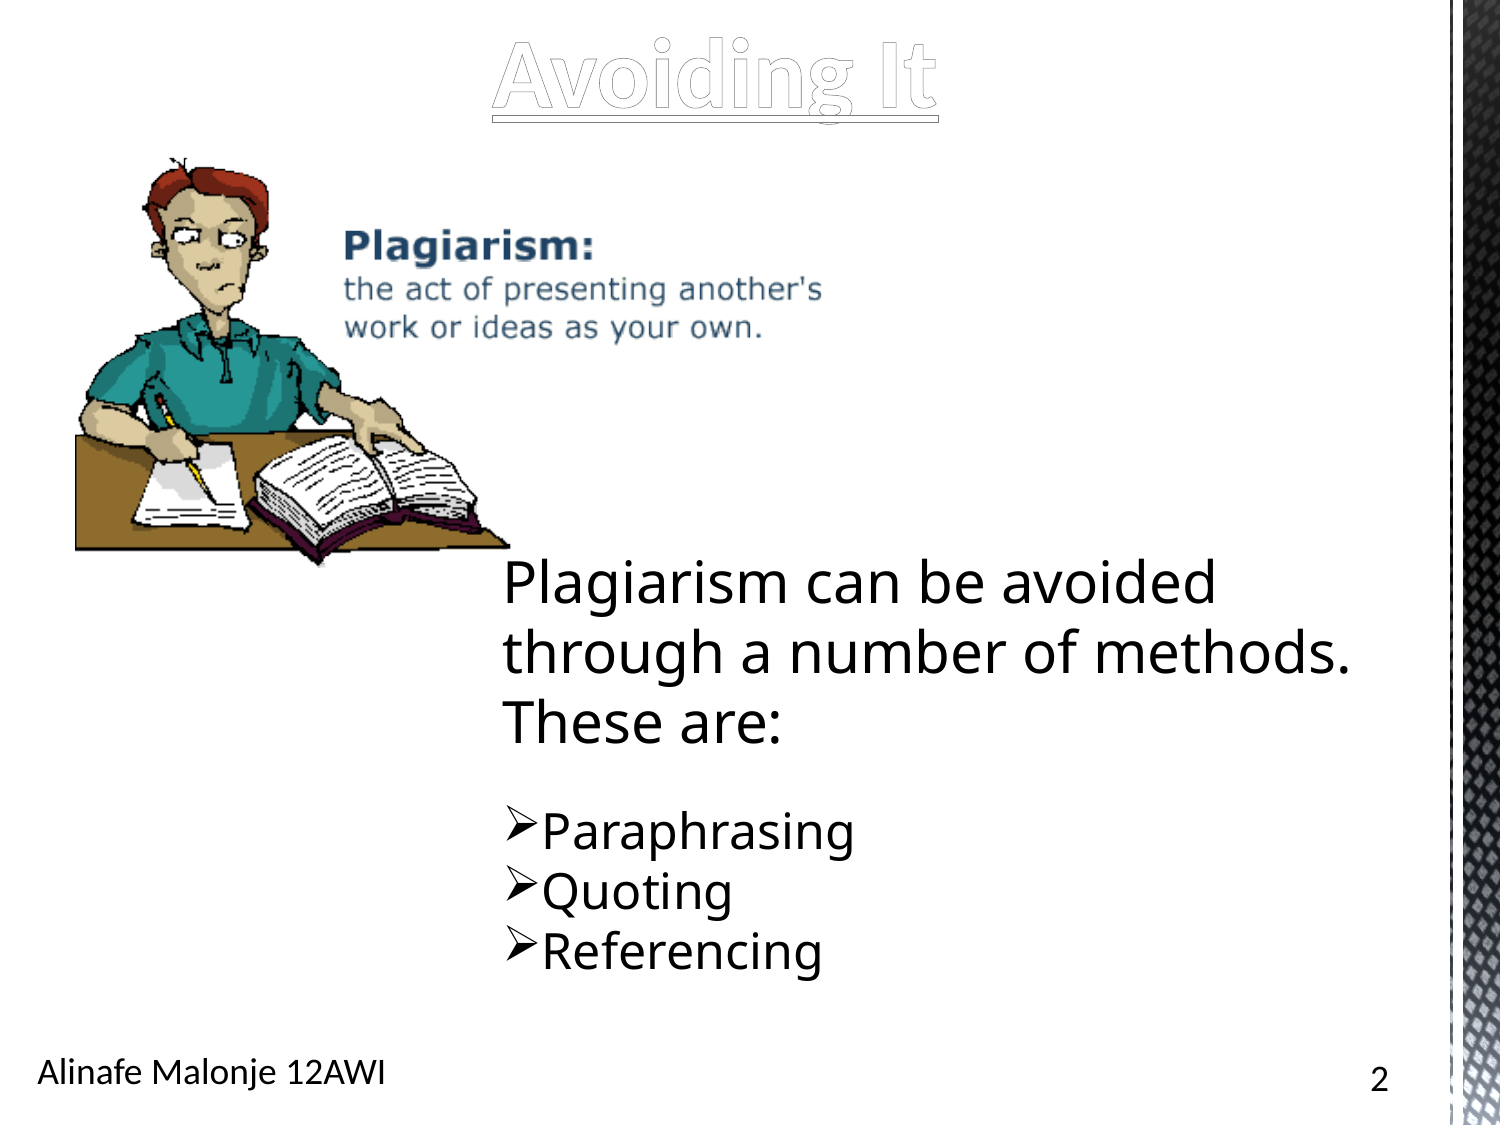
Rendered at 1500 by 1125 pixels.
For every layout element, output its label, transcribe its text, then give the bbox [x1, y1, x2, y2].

picture [74, 149, 839, 576]
text_box Plagiarism can be avoided through a number of methods. These are: Paraphrasing Quoting Referencing [487, 537, 1438, 1033]
text_box Avoiding It [476, 0, 954, 135]
picture [1447, 0, 1500, 1125]
